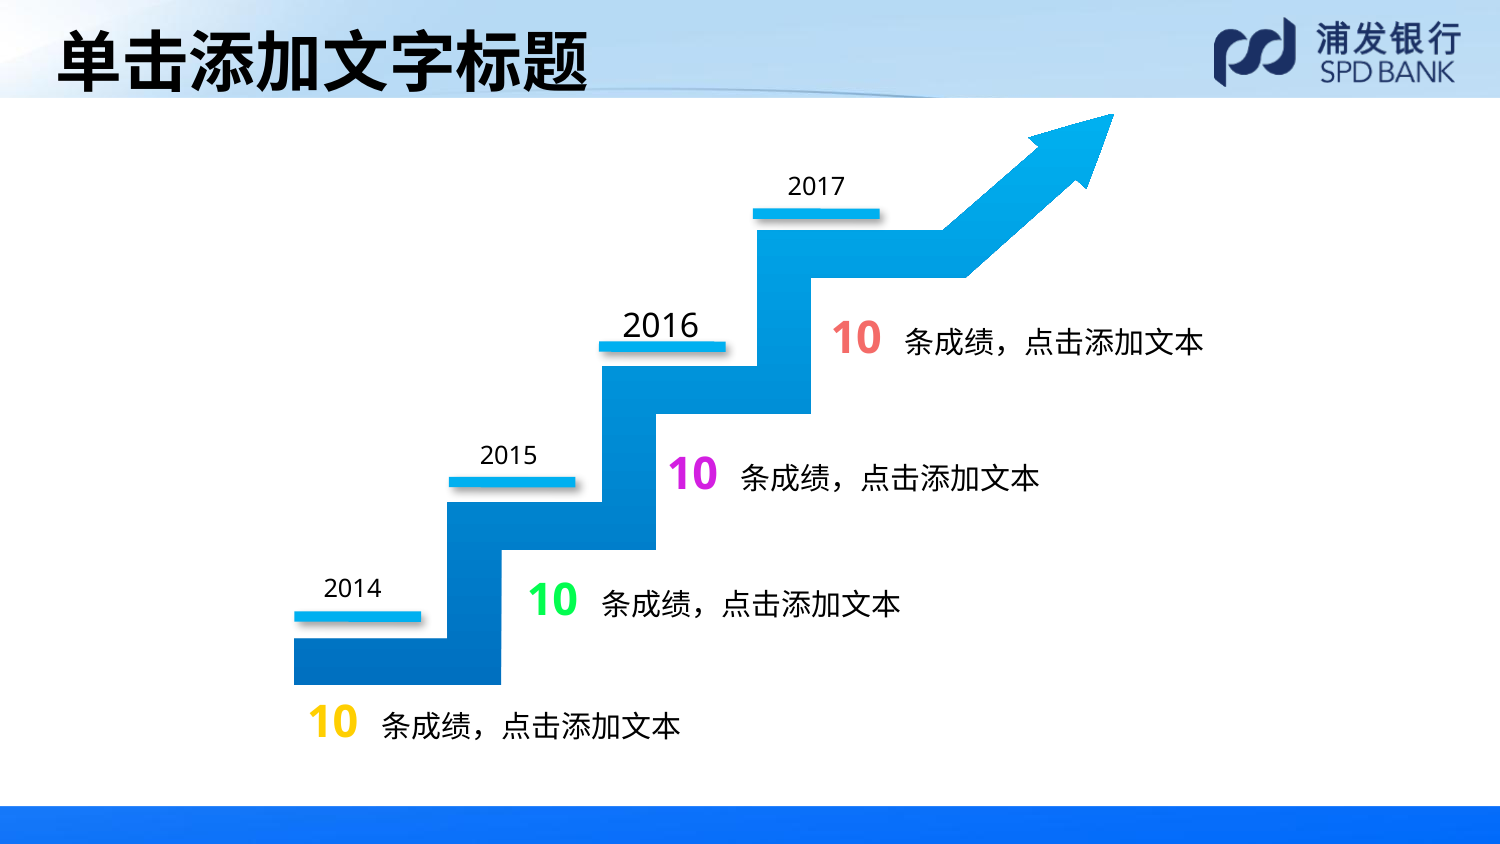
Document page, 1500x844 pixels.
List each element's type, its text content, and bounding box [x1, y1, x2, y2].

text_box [448, 431, 576, 483]
text_box 10 条成绩，点击添加文本 [292, 684, 788, 754]
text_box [294, 564, 421, 617]
text_box [293, 113, 1114, 684]
picture [0, 0, 1500, 97]
text_box 10 条成绩，点击添加文本 [512, 562, 1008, 632]
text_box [752, 163, 880, 214]
picture [0, 807, 1500, 844]
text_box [598, 296, 726, 353]
text_box 10 条成绩，点击添加文本 [815, 300, 1227, 370]
text_box 10 条成绩，点击添加文本 [656, 437, 1148, 506]
